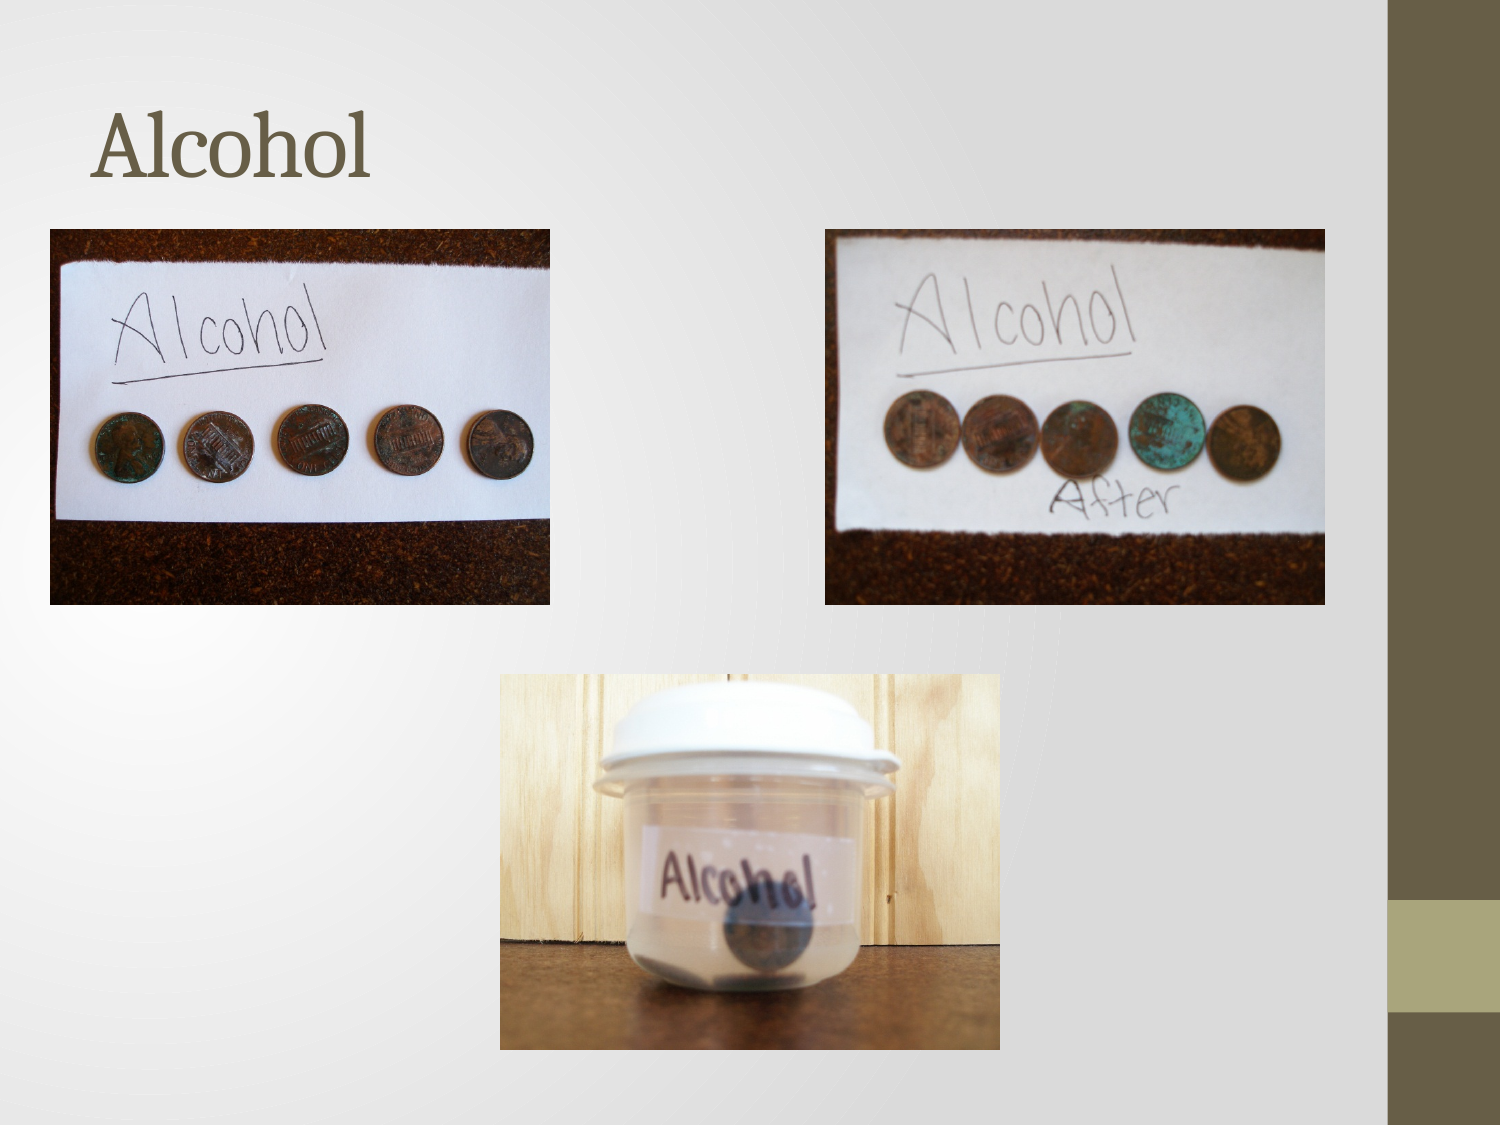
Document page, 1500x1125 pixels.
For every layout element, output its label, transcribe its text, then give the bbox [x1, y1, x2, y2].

title Alcohol [75, 45, 1325, 233]
picture [49, 228, 551, 605]
picture [824, 228, 1326, 605]
picture [499, 674, 1001, 1051]
